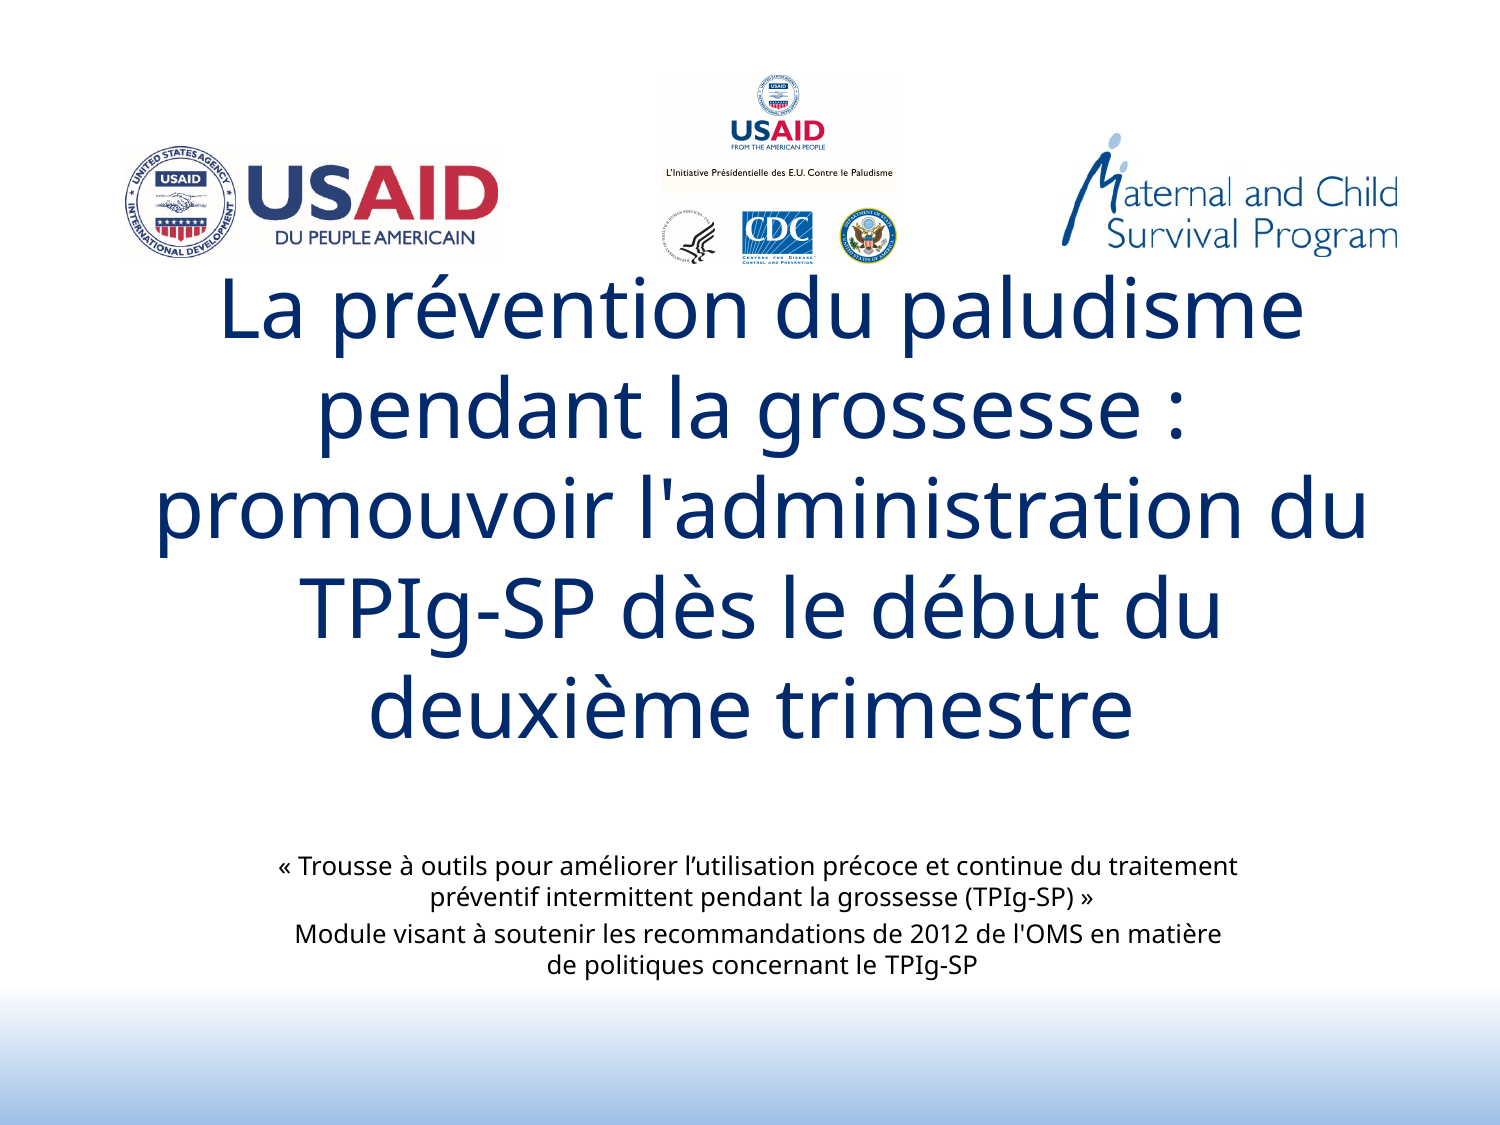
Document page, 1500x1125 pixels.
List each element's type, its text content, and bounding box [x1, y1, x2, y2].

title La prévention du paludisme pendant la grossesse : promouvoir l'administration du TPIg-SP dès le début du deuxième trimestre [125, 324, 1400, 763]
picture [125, 146, 498, 258]
picture [662, 75, 897, 264]
subtitle « Trousse à outils pour améliorer l’utilisation précoce et continue du traitement préventif intermittent pendant la grossesse (TPIg-SP) » Module visant à soutenir les recommandations de 2012 de l'OMS en matière de politiques concernant le TPIg-SP [125, 787, 1400, 988]
picture [1062, 133, 1397, 257]
